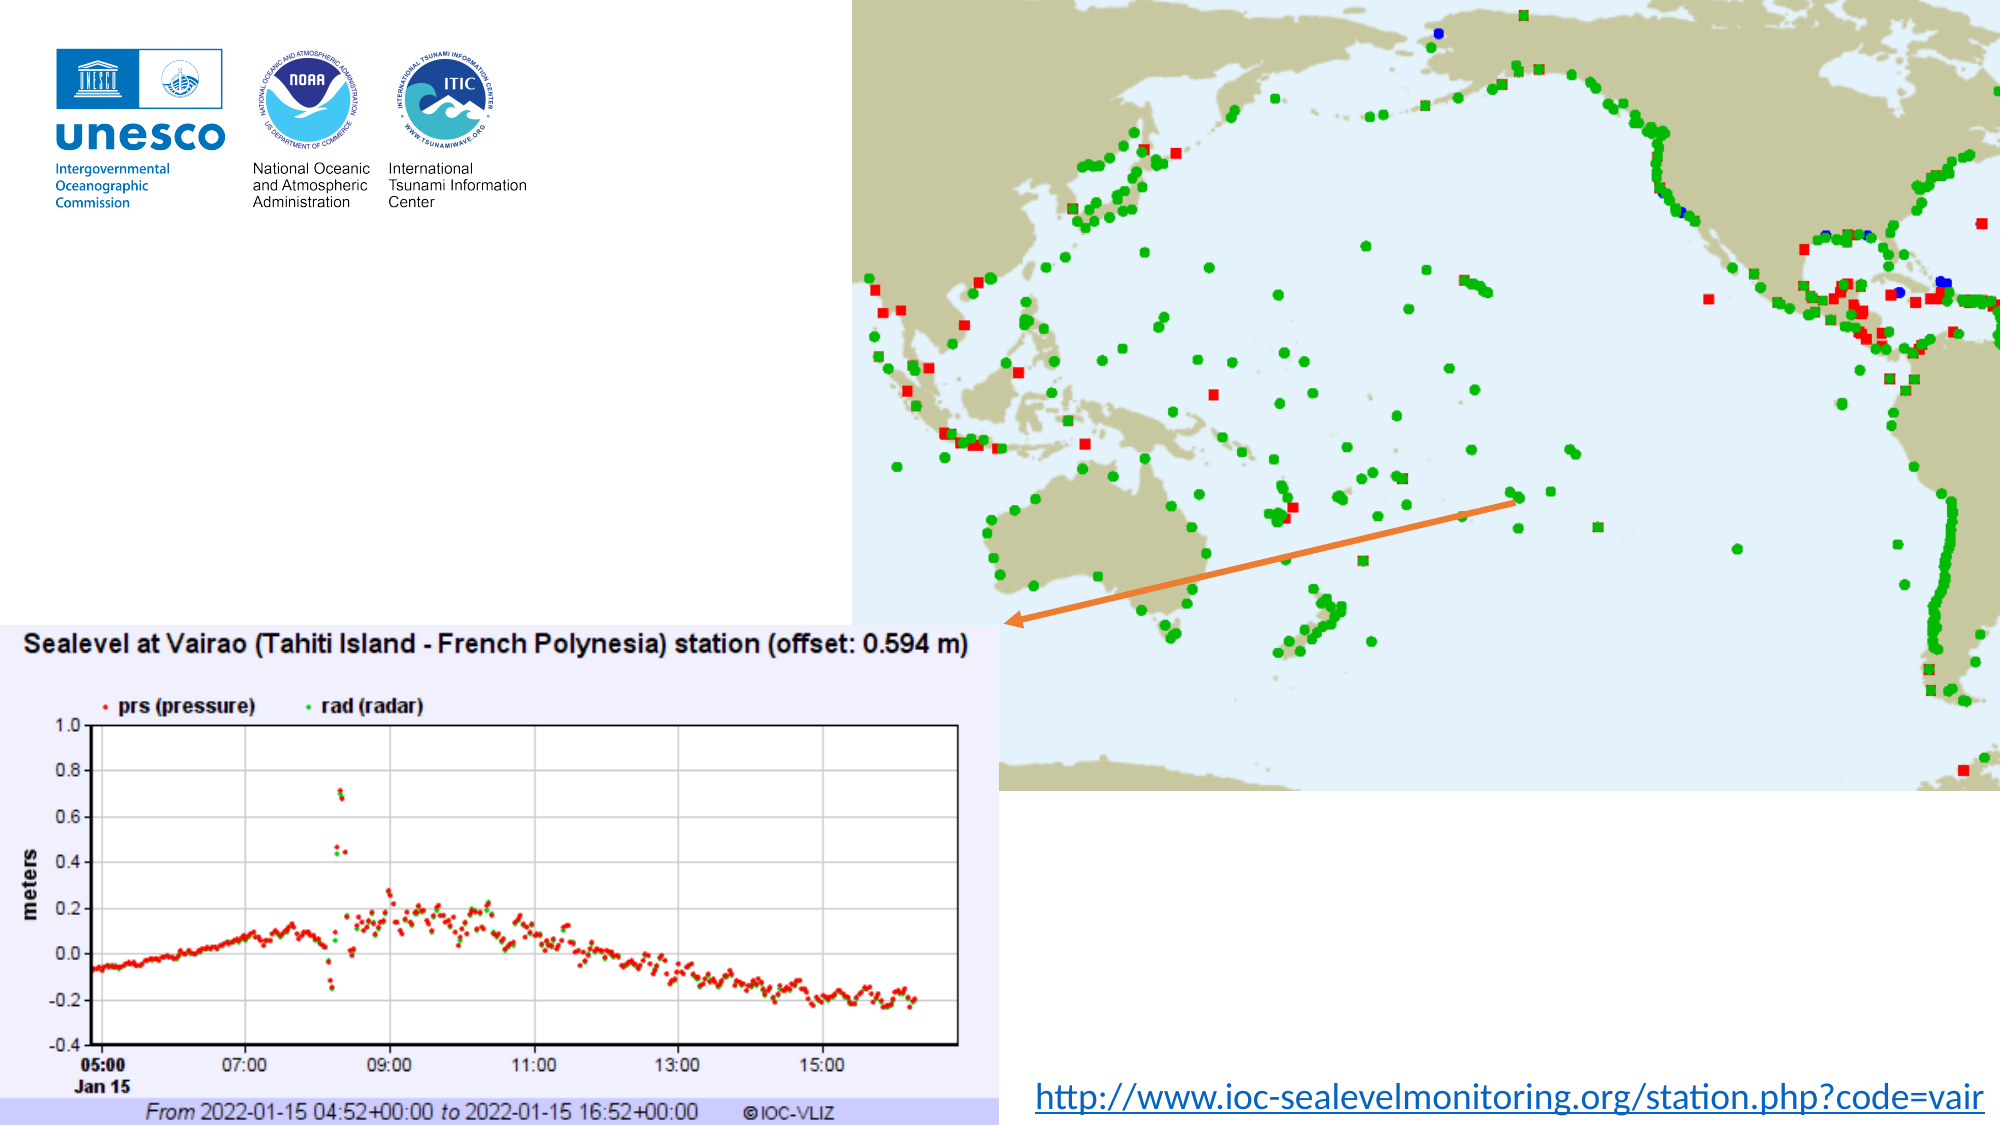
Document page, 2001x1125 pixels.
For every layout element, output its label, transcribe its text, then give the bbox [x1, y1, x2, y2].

text_box http://www.ioc-sealevelmonitoring.org/station.php?code=vair [999, 1064, 2000, 1125]
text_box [1003, 502, 1516, 624]
picture [43, 35, 527, 221]
picture [0, 0, 2000, 1125]
